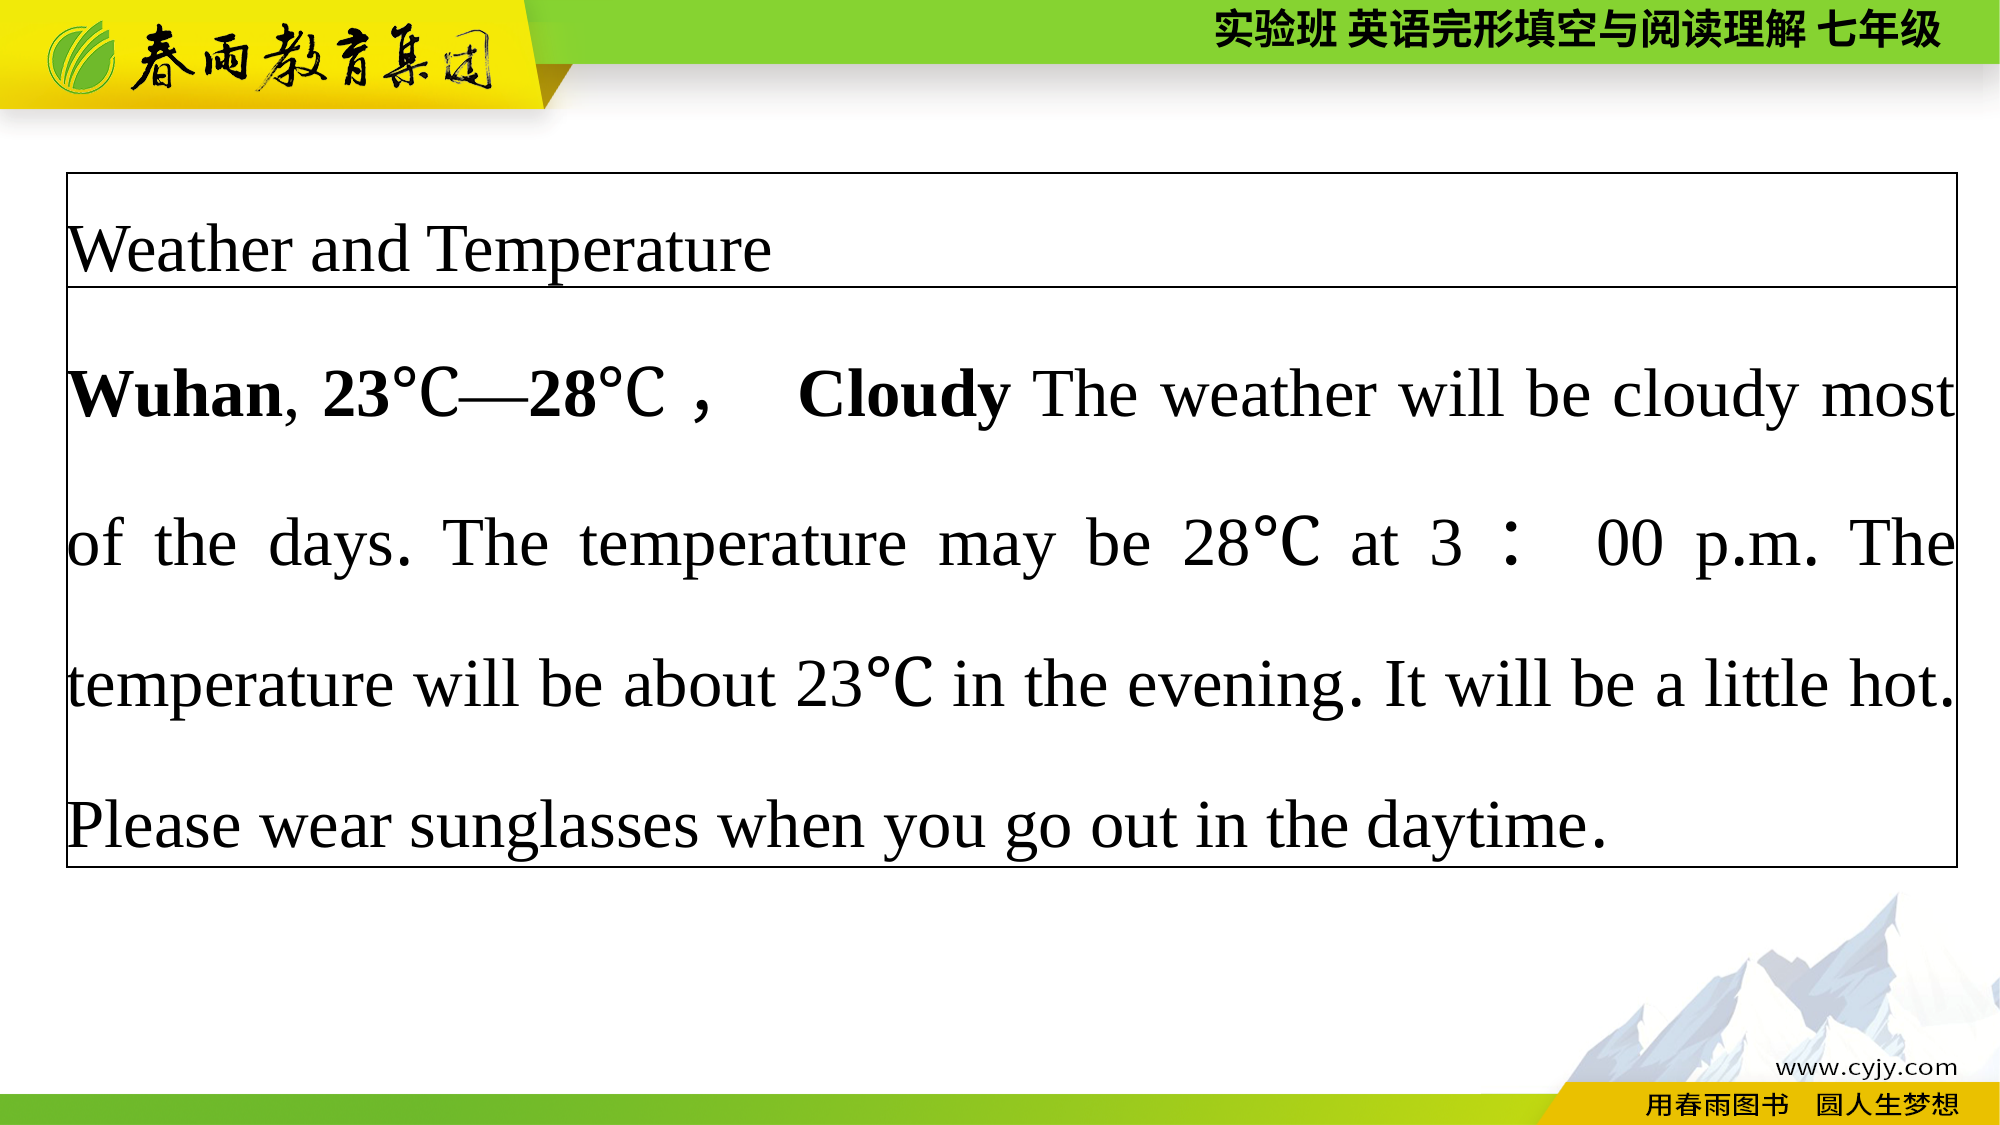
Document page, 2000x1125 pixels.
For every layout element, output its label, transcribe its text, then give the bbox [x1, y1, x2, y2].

table_header Weather and Temperature [68, 174, 1956, 286]
picture [0, 0, 2000, 1125]
table_cell Wuhan, 23℃—28℃， Cloudy The weather will be cloudy most of the days. The temperature may be 28℃ at 3：00 p.m. The temperature will be about 23℃ in the evening. It will be a little hot. Please wear sunglasses when you go out in the daytime. [68, 288, 1956, 866]
